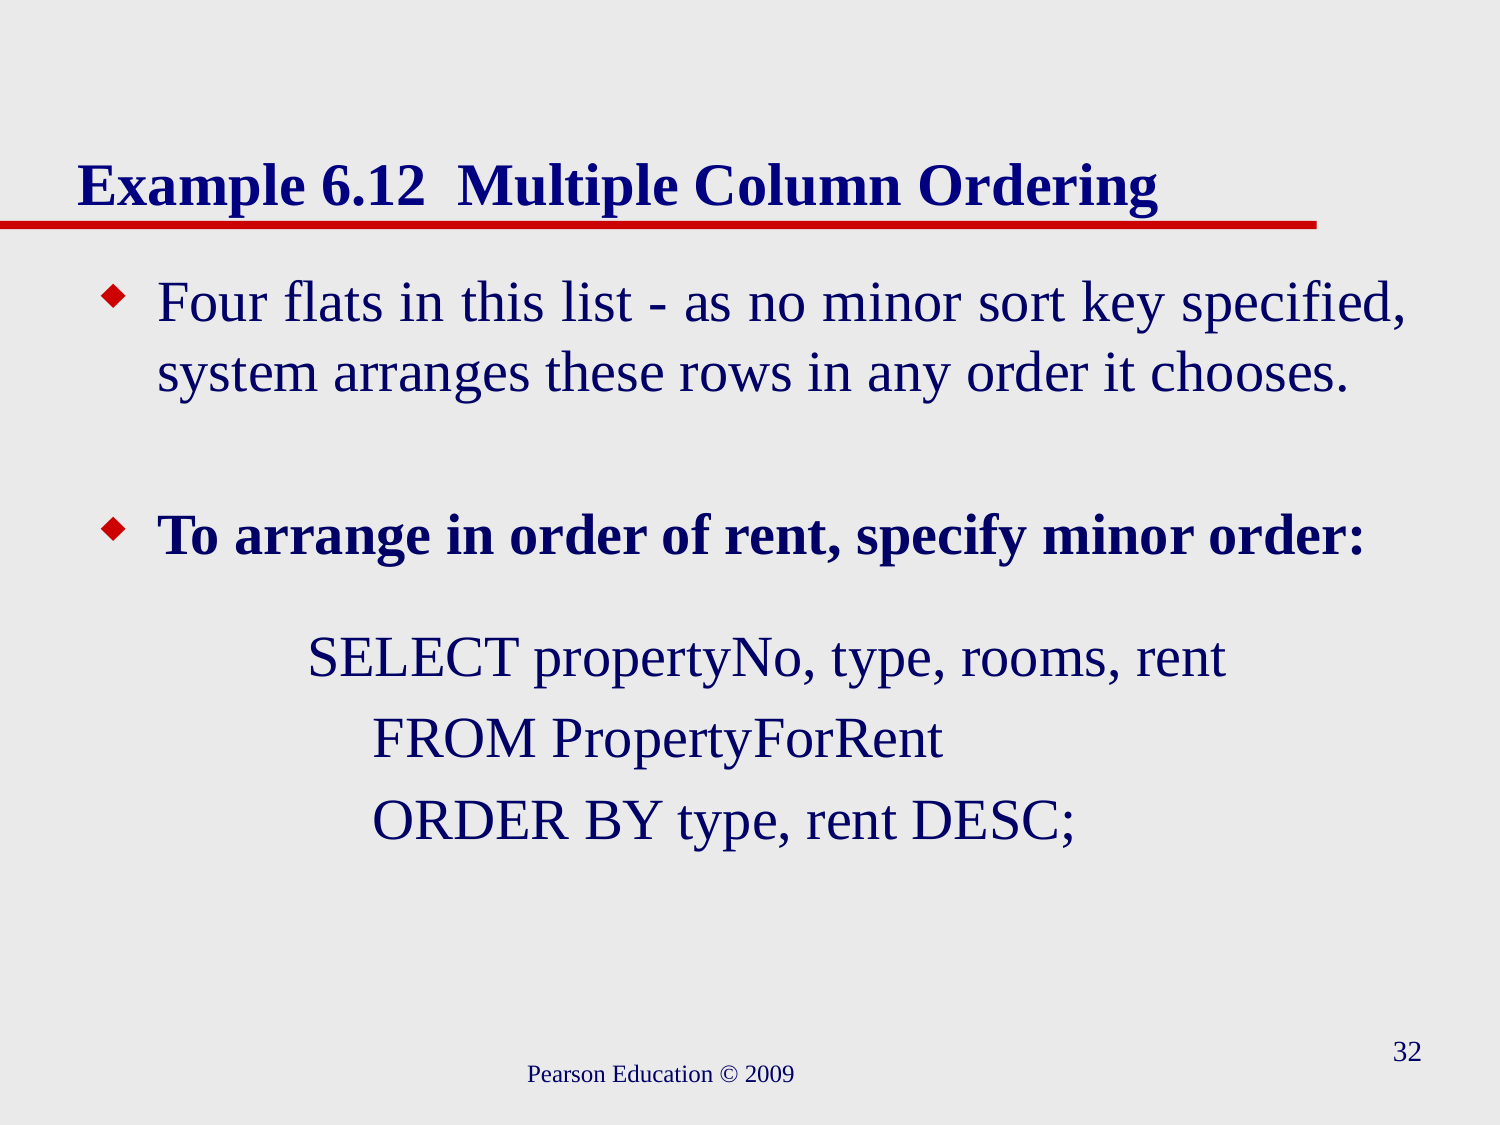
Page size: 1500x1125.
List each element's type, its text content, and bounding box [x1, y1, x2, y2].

list Four flats in this list - as no minor sort key specified, system arranges these rows in any order it chooses. To arrange in order of rent, specify minor order: SELECT propertyNo, type, rooms, rent FROM PropertyForRent ORDER BY type, rent DESC; [85, 255, 1424, 931]
title Example 6.12 Multiple Column Ordering [62, 43, 1338, 226]
slide_number 32 [1124, 1012, 1438, 1088]
text_box Pearson Education © 2009 [512, 1050, 1038, 1095]
